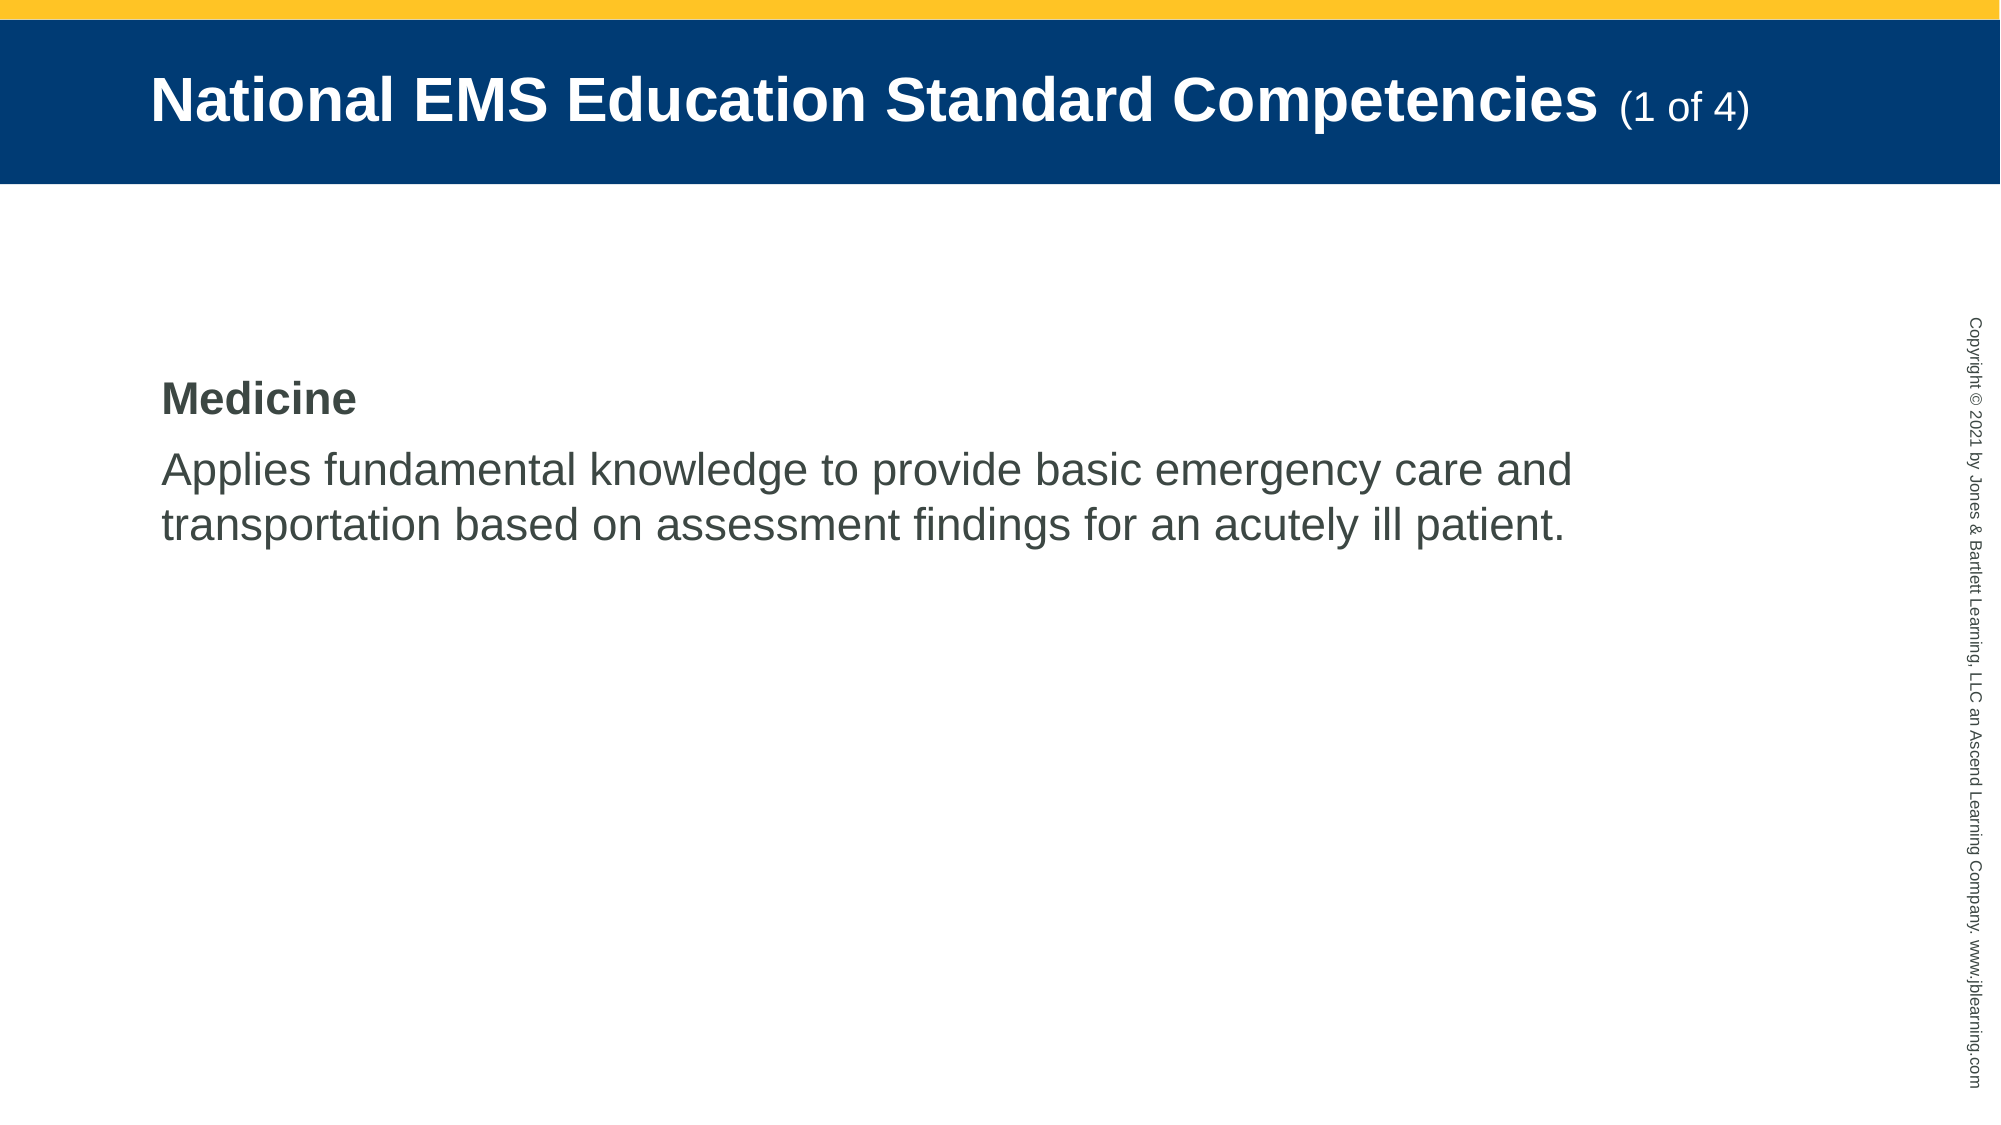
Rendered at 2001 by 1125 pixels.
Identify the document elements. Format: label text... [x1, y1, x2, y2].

list Medicine Applies fundamental knowledge to provide basic emergency care and transportation based on assessment findings for an acutely ill patient. [146, 361, 1859, 1016]
title National EMS Education Standard Competencies (1 of 4) [0, 19, 2000, 185]
